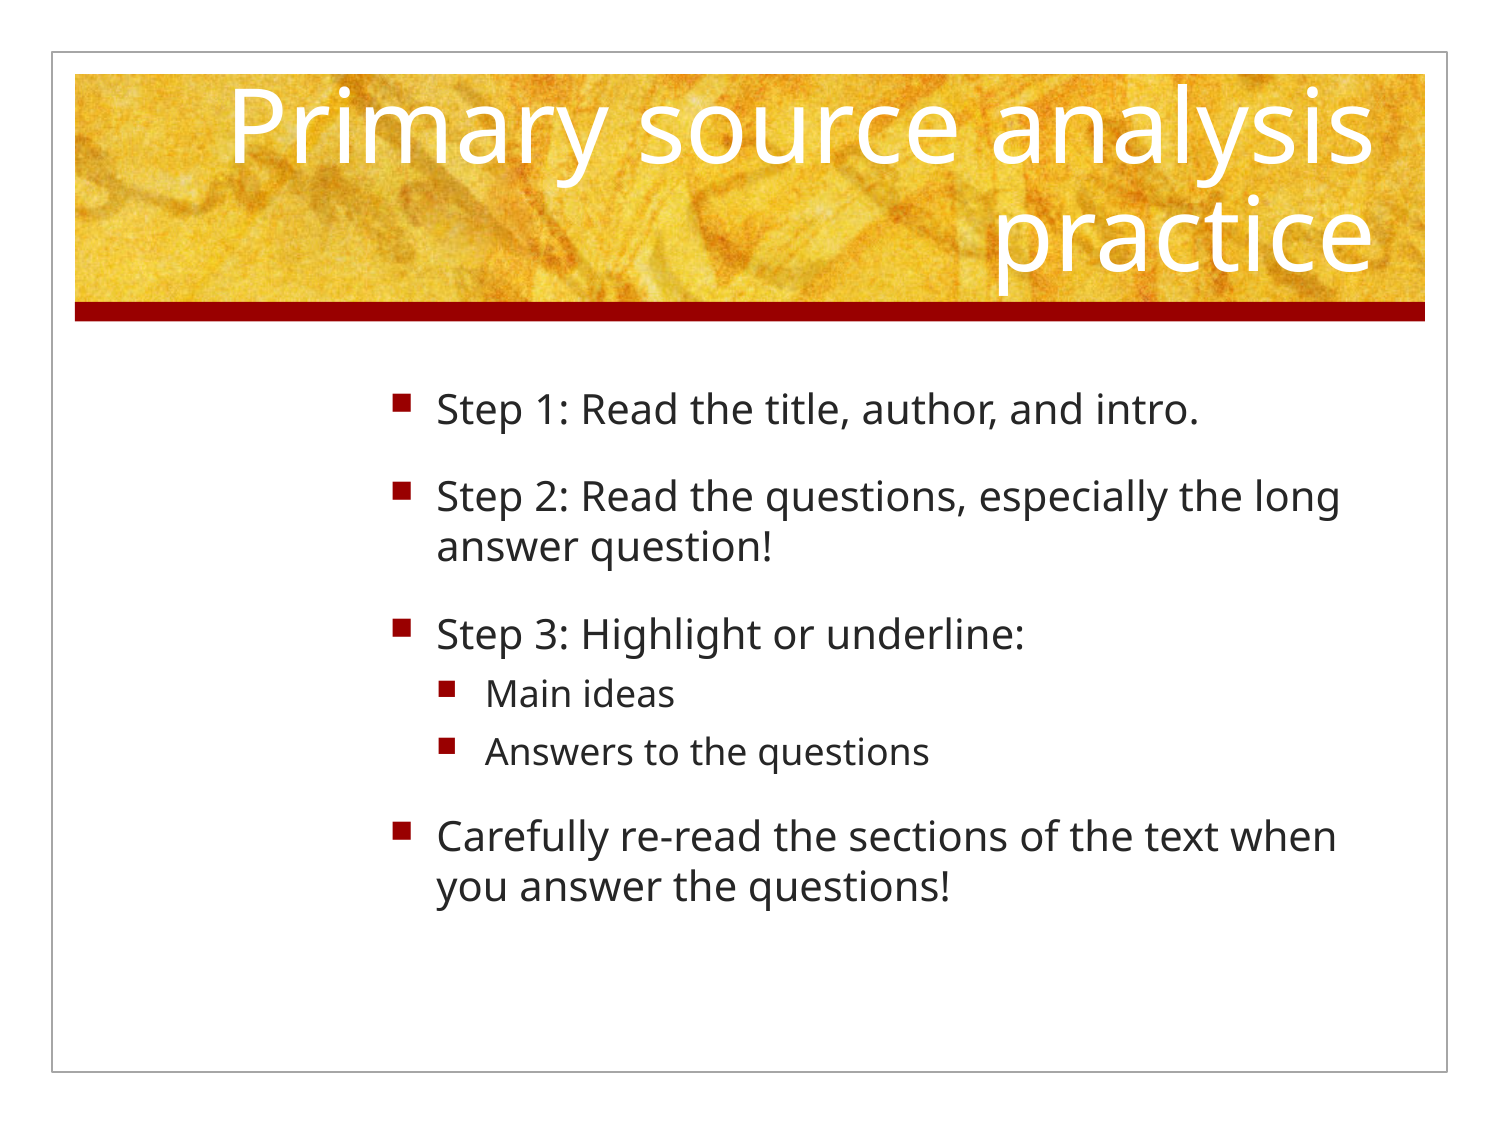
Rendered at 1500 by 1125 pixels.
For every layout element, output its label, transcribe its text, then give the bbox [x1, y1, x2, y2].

picture [75, 74, 1425, 301]
list Step 1: Read the title, author, and intro. Step 2: Read the questions, especially the long answer question! Step 3: Highlight or underline: Main ideas Answers to the questions Carefully re-read the sections of the text when you answer the questions! [375, 375, 1392, 1005]
title Primary source analysis practice [108, 74, 1392, 292]
